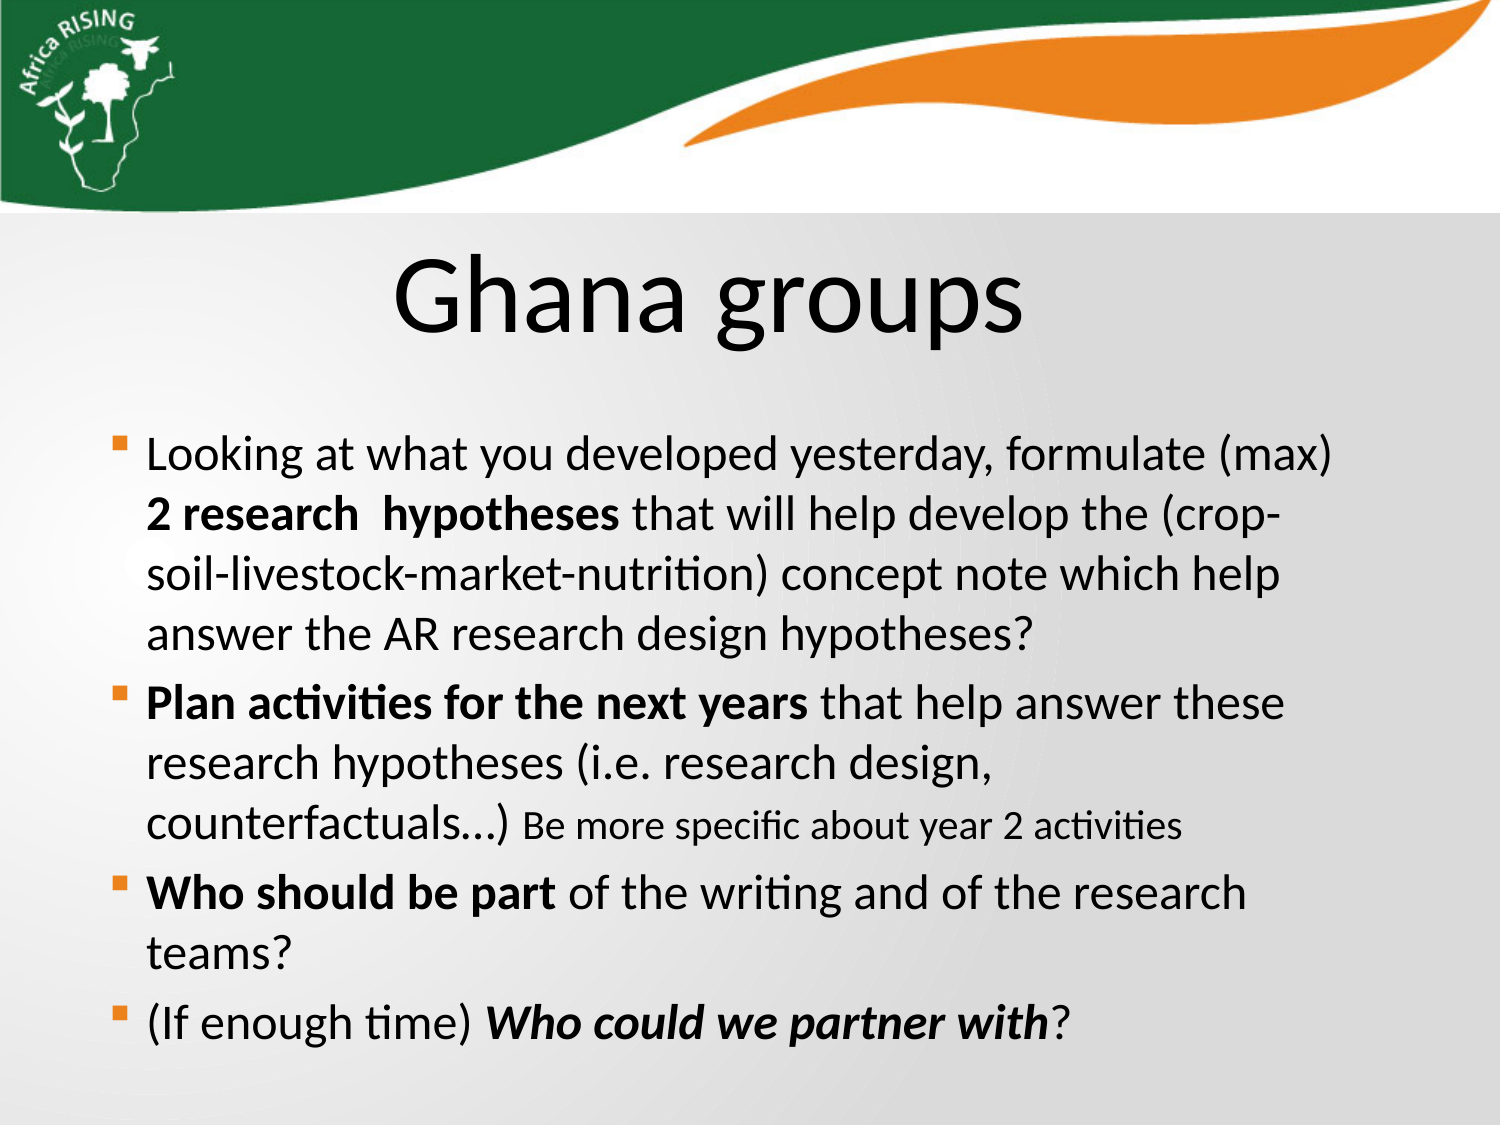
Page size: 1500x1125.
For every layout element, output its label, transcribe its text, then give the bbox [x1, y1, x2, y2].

picture [0, 0, 1500, 213]
list Looking at what you developed yesterday, formulate (max) 2 research hypotheses that will help develop the (crop-soil-livestock-market-nutrition) concept note which help answer the AR research design hypotheses? Plan activities for the next years that help answer these research hypotheses (i.e. research design, counterfactuals…) Be more specific about year 2 activities Who should be part of the writing and of the research teams? (If enough time) Who could we partner with? [75, 412, 1350, 1075]
list Ghana groups [75, 212, 1325, 400]
